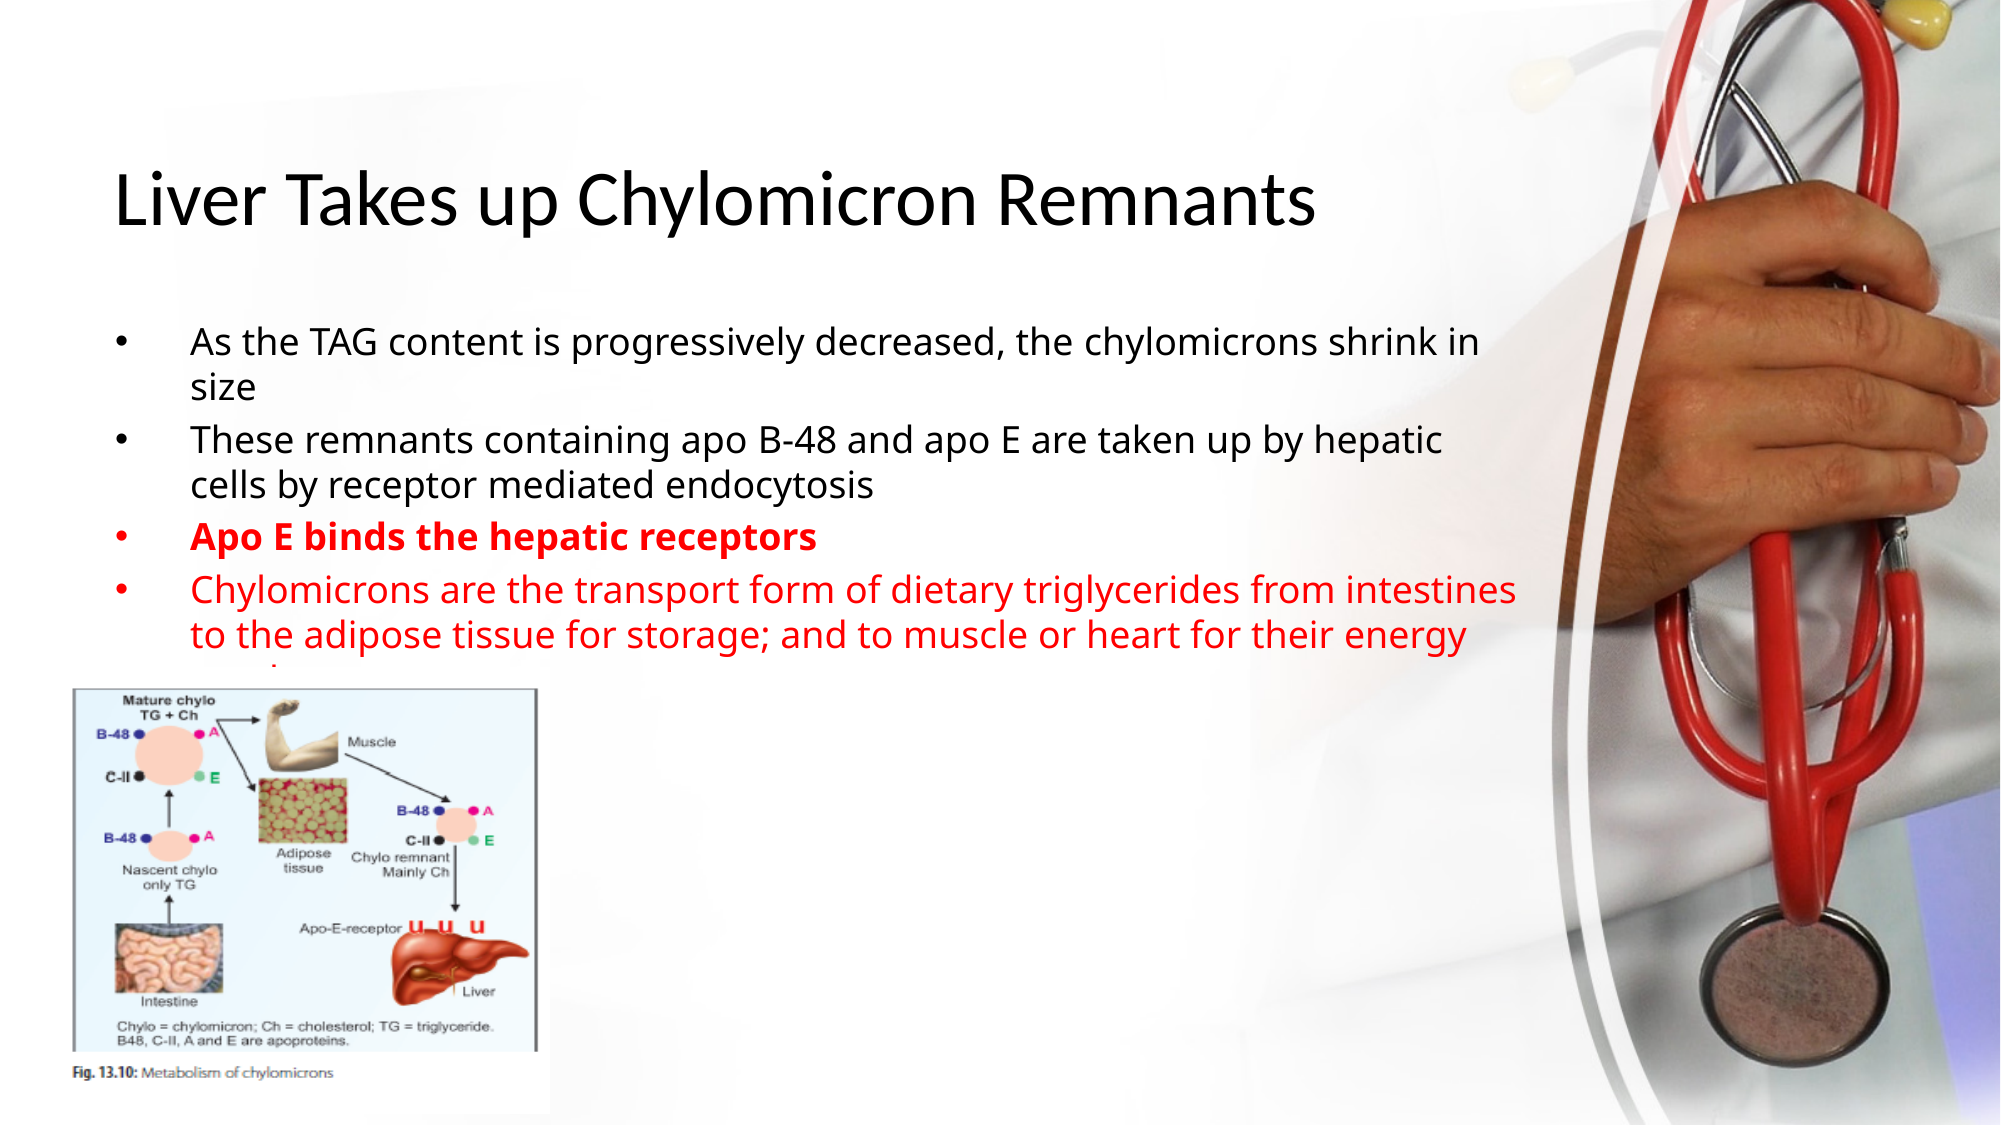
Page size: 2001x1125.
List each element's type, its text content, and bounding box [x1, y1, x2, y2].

list As the TAG content is progressively decreased, the chylomicrons shrink in size These remnants containing apo B-48 and apo E are taken up by hepatic cells by receptor mediated endocytosis Apo E binds the hepatic receptors Chylomicrons are the transport form of dietary triglycerides from intestines to the adipose tissue for storage; and to muscle or heart for their energy needs [100, 310, 1537, 1043]
title Liver Takes up Chylomicron Remnants [99, 110, 1540, 278]
picture [0, 0, 2001, 1125]
